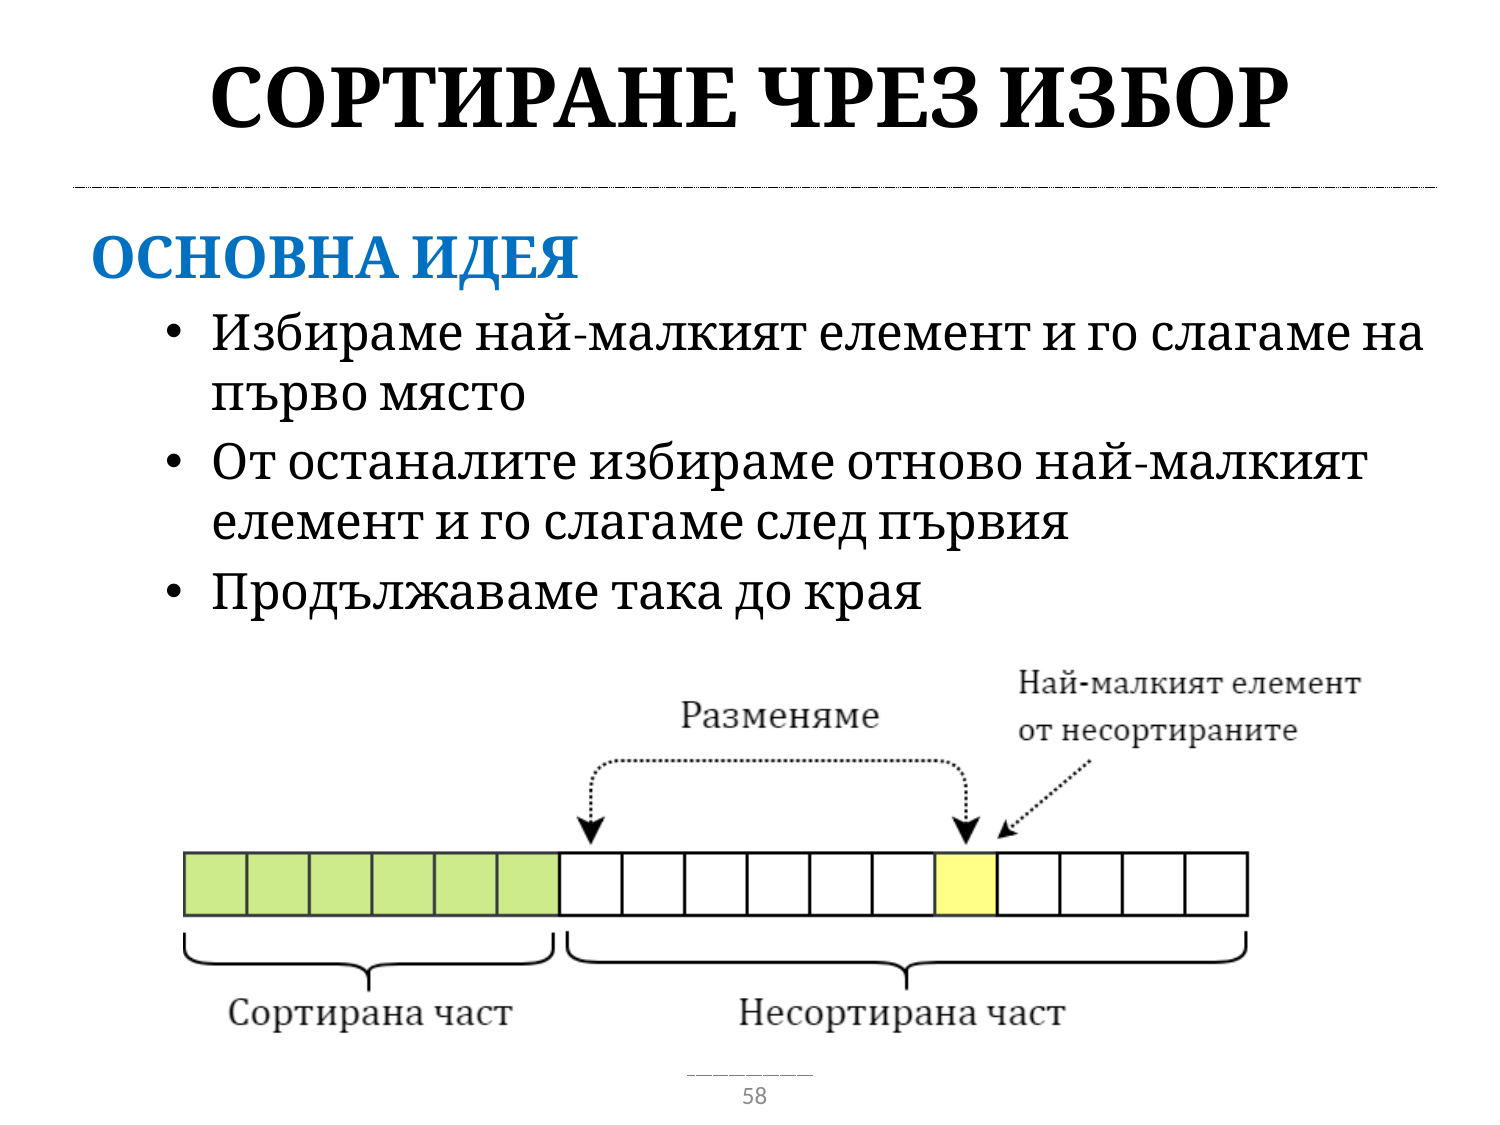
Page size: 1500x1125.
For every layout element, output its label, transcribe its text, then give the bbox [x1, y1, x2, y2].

list Основна идея Избираме най-малкият елемент и го слагаме на първо място От останалите избираме отново най-малкият елемент и го слагаме след първия Продължаваме така до края [75, 212, 1450, 1063]
picture [183, 653, 1390, 1045]
title Сортиране чрез избор [0, 0, 1500, 188]
slide_number 58 [579, 1065, 930, 1125]
